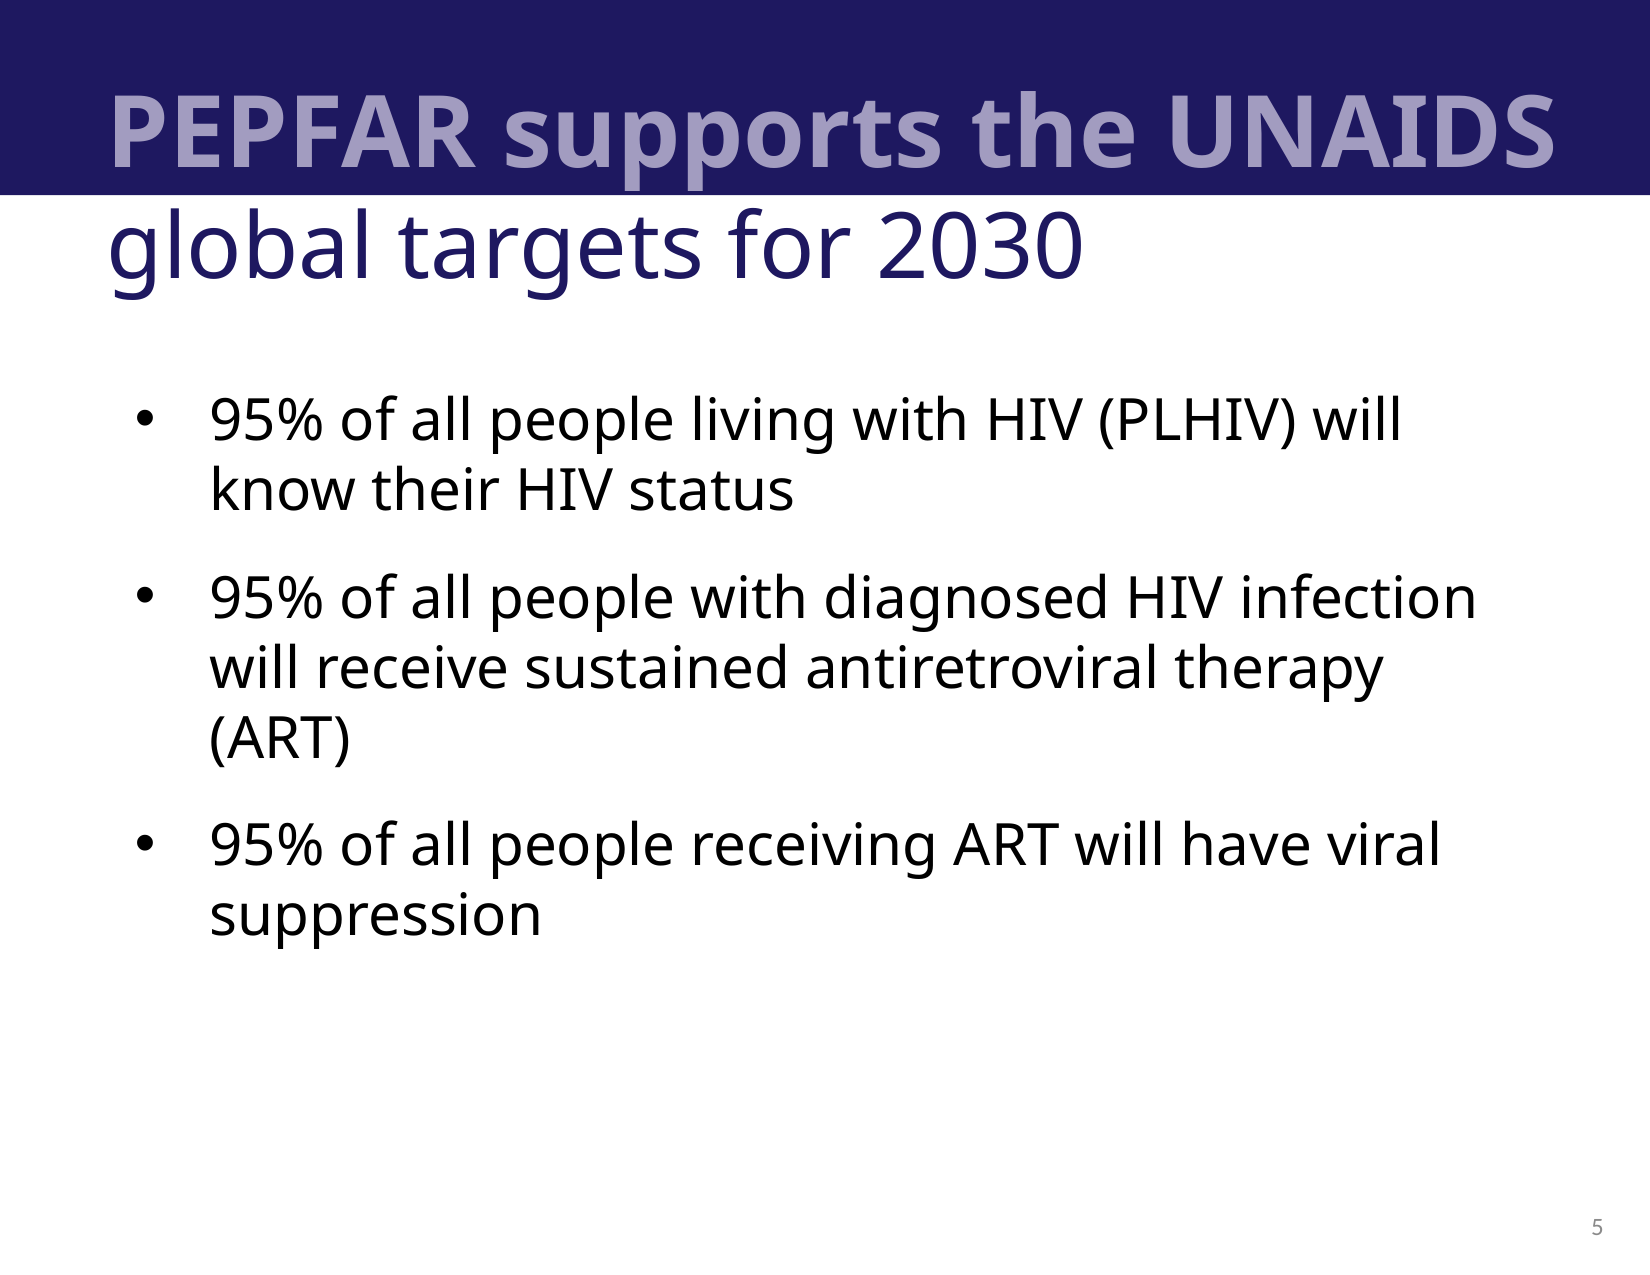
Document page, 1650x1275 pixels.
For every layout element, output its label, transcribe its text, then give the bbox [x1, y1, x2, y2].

slide_number 5 [1237, 1187, 1619, 1263]
title PEPFAR supports the UNAIDS [92, 60, 1575, 178]
list 95% of all people living with HIV (PLHIV) will know their HIV status 95% of all people with diagnosed HIV infection will receive sustained antiretroviral therapy (ART) 95% of all people receiving ART will have viral suppression [120, 374, 1503, 1100]
list global targets for 2030 [92, 178, 1650, 317]
